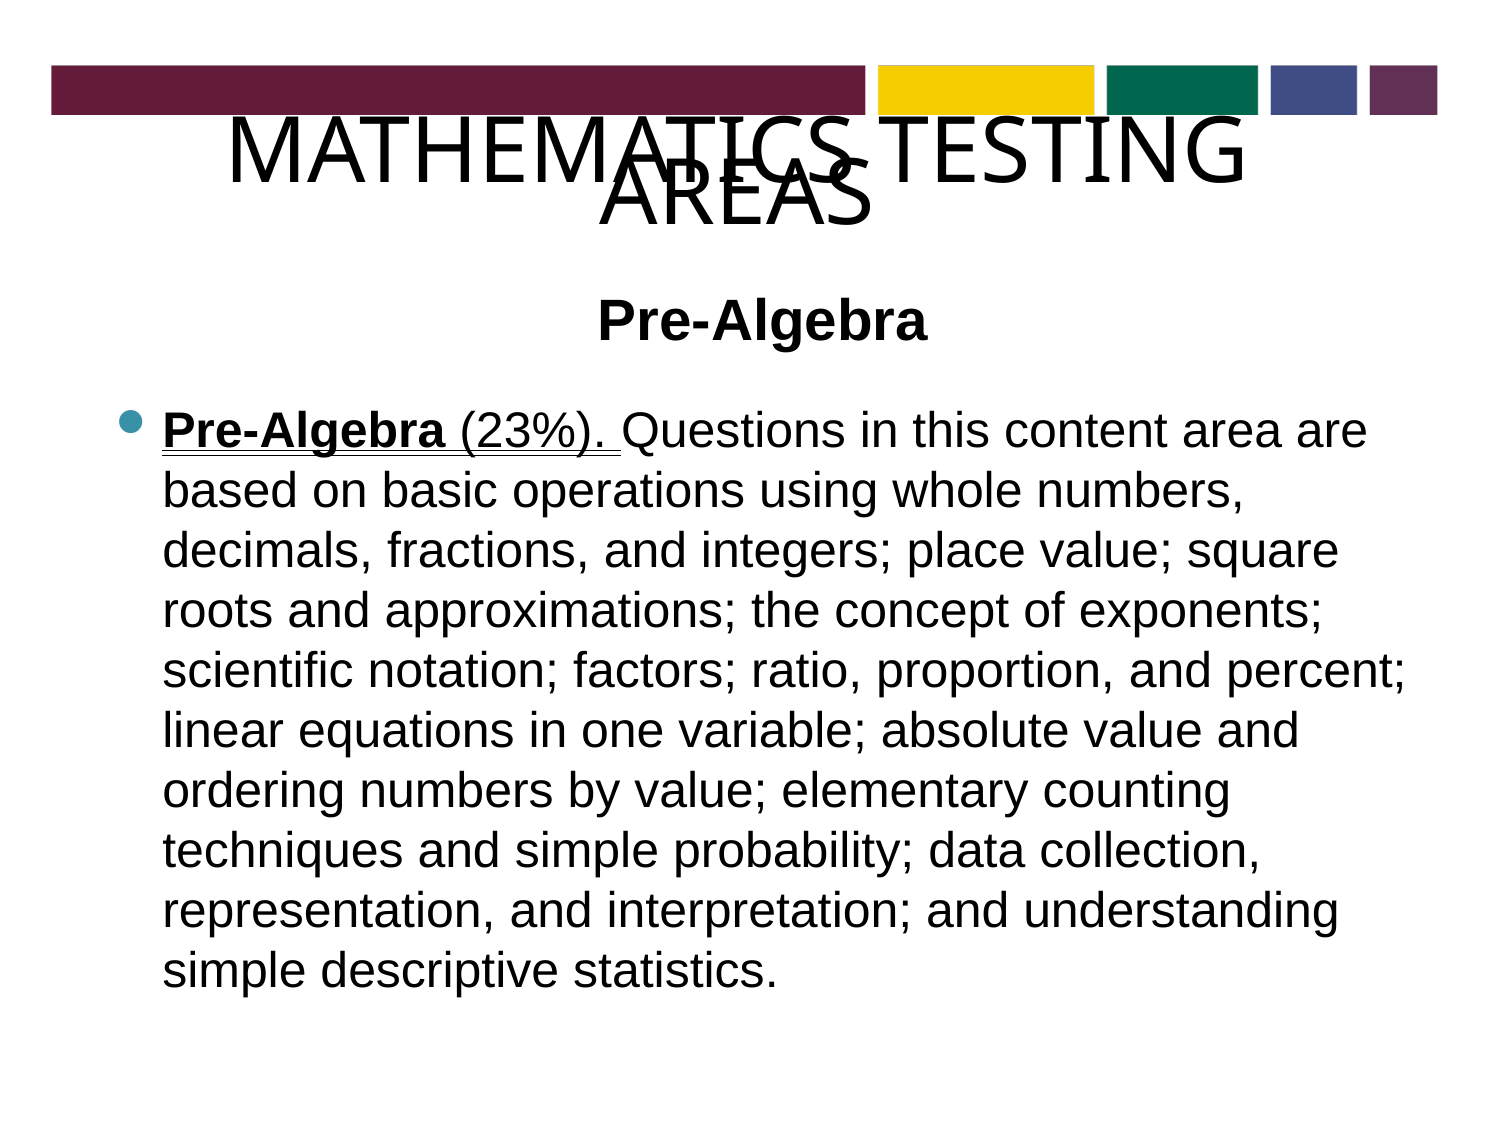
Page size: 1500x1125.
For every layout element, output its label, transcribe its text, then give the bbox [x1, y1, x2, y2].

title Mathematics Testing areas [75, 128, 1400, 250]
picture [37, 49, 1438, 116]
list Pre-Algebra Pre-Algebra (23%). Questions in this content area are based on basic operations using whole numbers, decimals, fractions, and integers; place value; square roots and approximations; the concept of exponents; scientific notation; factors; ratio, proportion, and percent; linear equations in one variable; absolute value and ordering numbers by value; elementary counting techniques and simple probability; data collection, representation, and interpretation; and understanding simple descriptive statistics. [87, 275, 1425, 1100]
